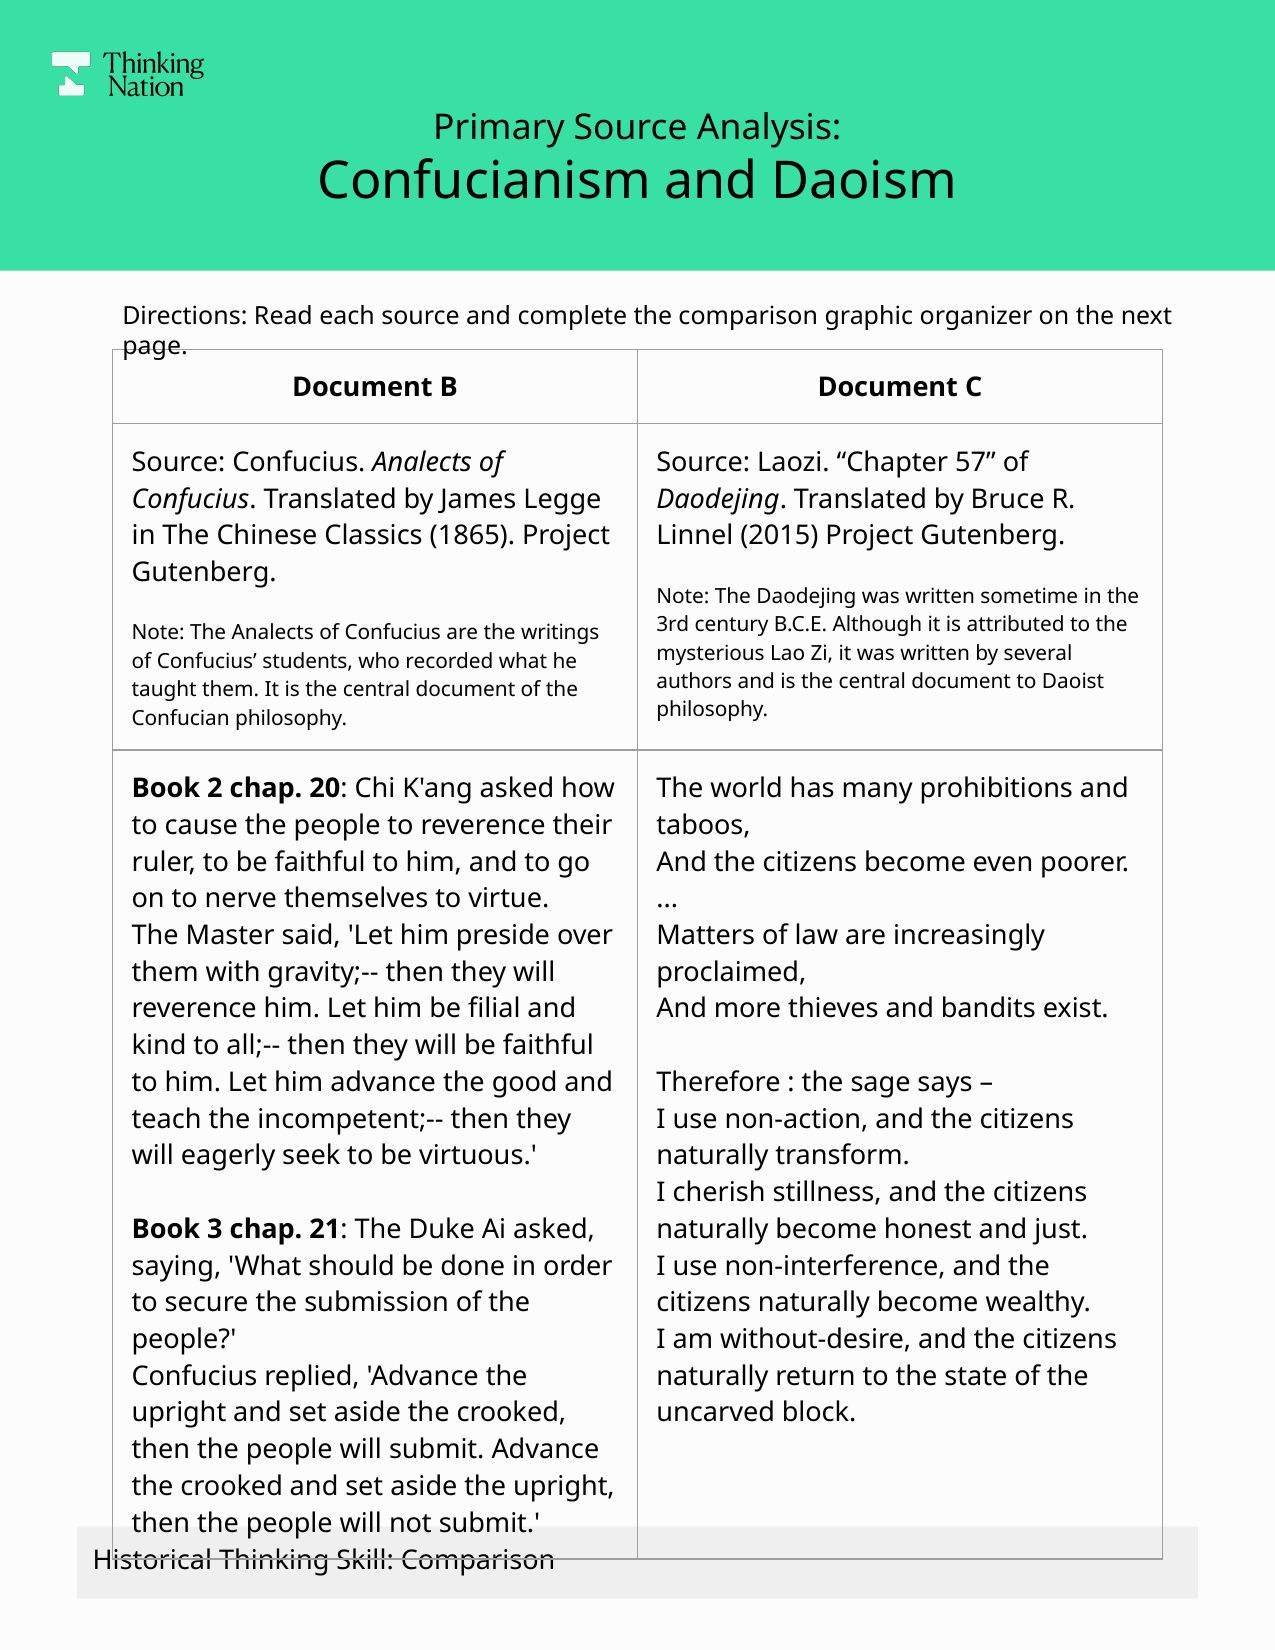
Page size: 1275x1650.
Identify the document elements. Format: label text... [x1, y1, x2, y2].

picture [35, 37, 210, 110]
table_header Document B [113, 357, 637, 423]
table_cell Source: Laozi. “Chapter 57” of Daodejing. Translated by Bruce R. Linnel (2015) Project Gutenberg. Note: The Daodejing was written sometime in the 3rd century B.C.E. Although it is attributed to the mysterious Lao Zi, it was written by several authors and is the central document to Daoist philosophy. [638, 424, 1162, 749]
table_cell The world has many prohibitions and taboos, And the citizens become even poorer. ... Matters of law are increasingly proclaimed, And more thieves and bandits exist. Therefore : the sage says – I use non-action, and the citizens naturally transform. I cherish stillness, and the citizens naturally become honest and just. I use non-interference, and the citizens naturally become wealthy. I am without-desire, and the citizens naturally return to the state of the uncarved block. [638, 751, 1162, 1558]
table_header Document C [638, 357, 1162, 423]
table_cell Source: Confucius. Analects of Confucius. Translated by James Legge in The Chinese Classics (1865). Project Gutenberg. Note: The Analects of Confucius are the writings of Confucius’ students, who recorded what he taught them. It is the central document of the Confucian philosophy. [113, 424, 637, 749]
text_box Directions: Read each source and complete the comparison graphic organizer on the next page. [107, 284, 1198, 357]
text_box Historical Thinking Skill: Comparison [76, 1526, 1198, 1599]
table_cell Book 2 chap. 20: Chi K'ang asked how to cause the people to reverence their ruler, to be faithful to him, and to go on to nerve themselves to virtue. The Master said, 'Let him preside over them with gravity;-- then they will reverence him. Let him be filial and kind to all;-- then they will be faithful to him. Let him advance the good and teach the incompetent;-- then they will eagerly seek to be virtuous.' Book 3 chap. 21: The Duke Ai asked, saying, 'What should be done in order to secure the submission of the people?' Confucius replied, 'Advance the upright and set aside the crooked, then the people will submit. Advance the crooked and set aside the upright, then the people will not submit.' [113, 751, 637, 1558]
text_box Primary Source Analysis: Confucianism and Daoism [0, 0, 1275, 271]
